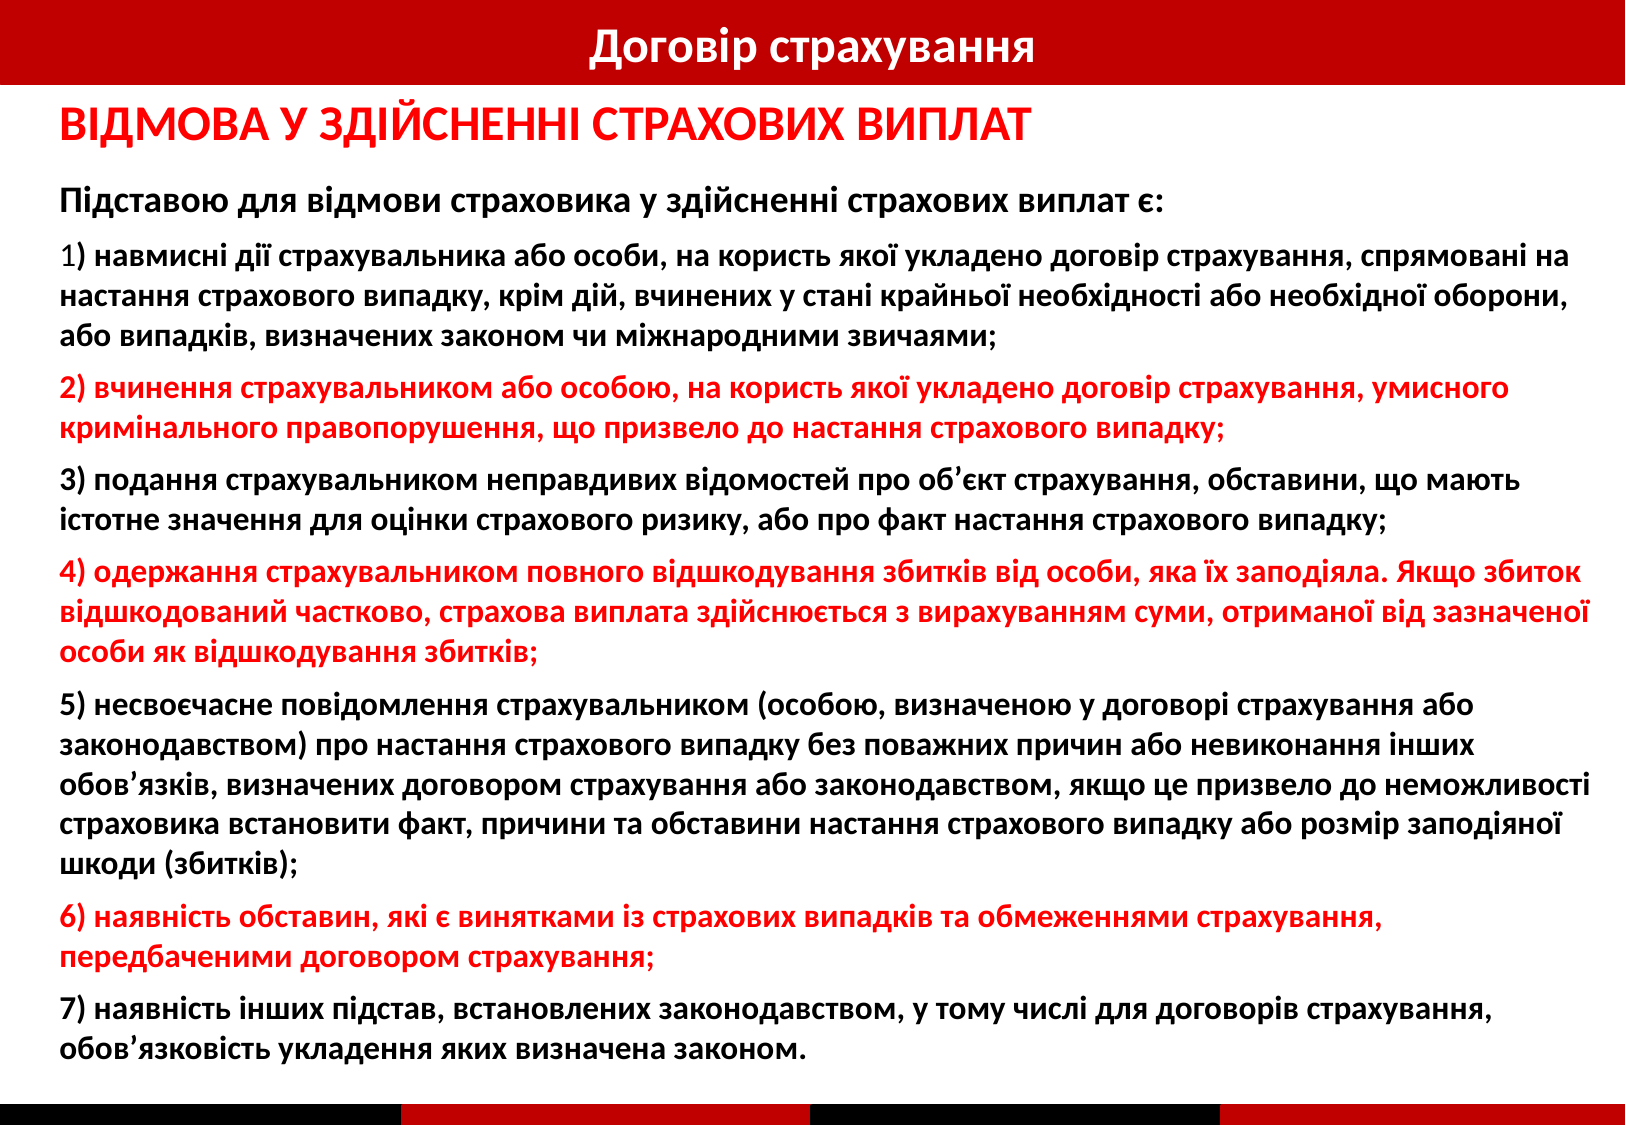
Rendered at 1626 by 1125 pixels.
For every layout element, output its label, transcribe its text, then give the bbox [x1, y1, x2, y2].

text_box [401, 1104, 810, 1125]
text_box Договір страхування [0, 0, 1625, 85]
text_box [0, 1104, 401, 1125]
text_box [810, 1104, 1220, 1125]
text_box [1220, 1104, 1625, 1125]
text_box ВІДМОВА У ЗДІЙСНЕННІ СТРАХОВИХ ВИПЛАТ Підставою для відмови страховика у здійсненні страхових виплат є: 1) навмисні дії страхувальника або особи, на користь якої укладено договір страхування, спрямовані на настання страхового випадку, крім дій, вчинених у стані крайньої необхідності або необхідної оборони, або випадків, визначених законом чи міжнародними звичаями; 2) вчинення страхувальником або особою, на користь якої укладено договір страхування, умисного кримінального правопорушення, що призвело до настання страхового випадку; 3) подання страхувальником неправдивих відомостей про об’єкт страхування, обставини, що мають істотне значення для оцінки страхового ризику, або про факт настання страхового випадку; 4) одержання страхувальником повного відшкодування збитків від особи, яка їх заподіяла. Якщо збиток відшкодований частково, страхова виплата здійснюється з вирахуванням суми, отриманої від зазначеної особи як відшкодування збитків; 5) несвоєчасне повідомлення страхувальником (особою, визначеною у договорі страхування або законодавством) про настання страхового випадку без поважних причин або невиконання інших обов’язків, визначених договором страхування або законодавством, якщо це призвело до неможливості страховика встановити факт, причини та обставини настання страхового випадку або розмір заподіяної шкоди (збитків); 6) наявність обставин, які є винятками із страхових випадків та обмеженнями страхування, передбаченими договором страхування; 7) наявність інших підстав, встановлених законодавством, у тому числі для договорів страхування, обов’язковість укладення яких визначена законом. [44, 82, 1625, 1074]
